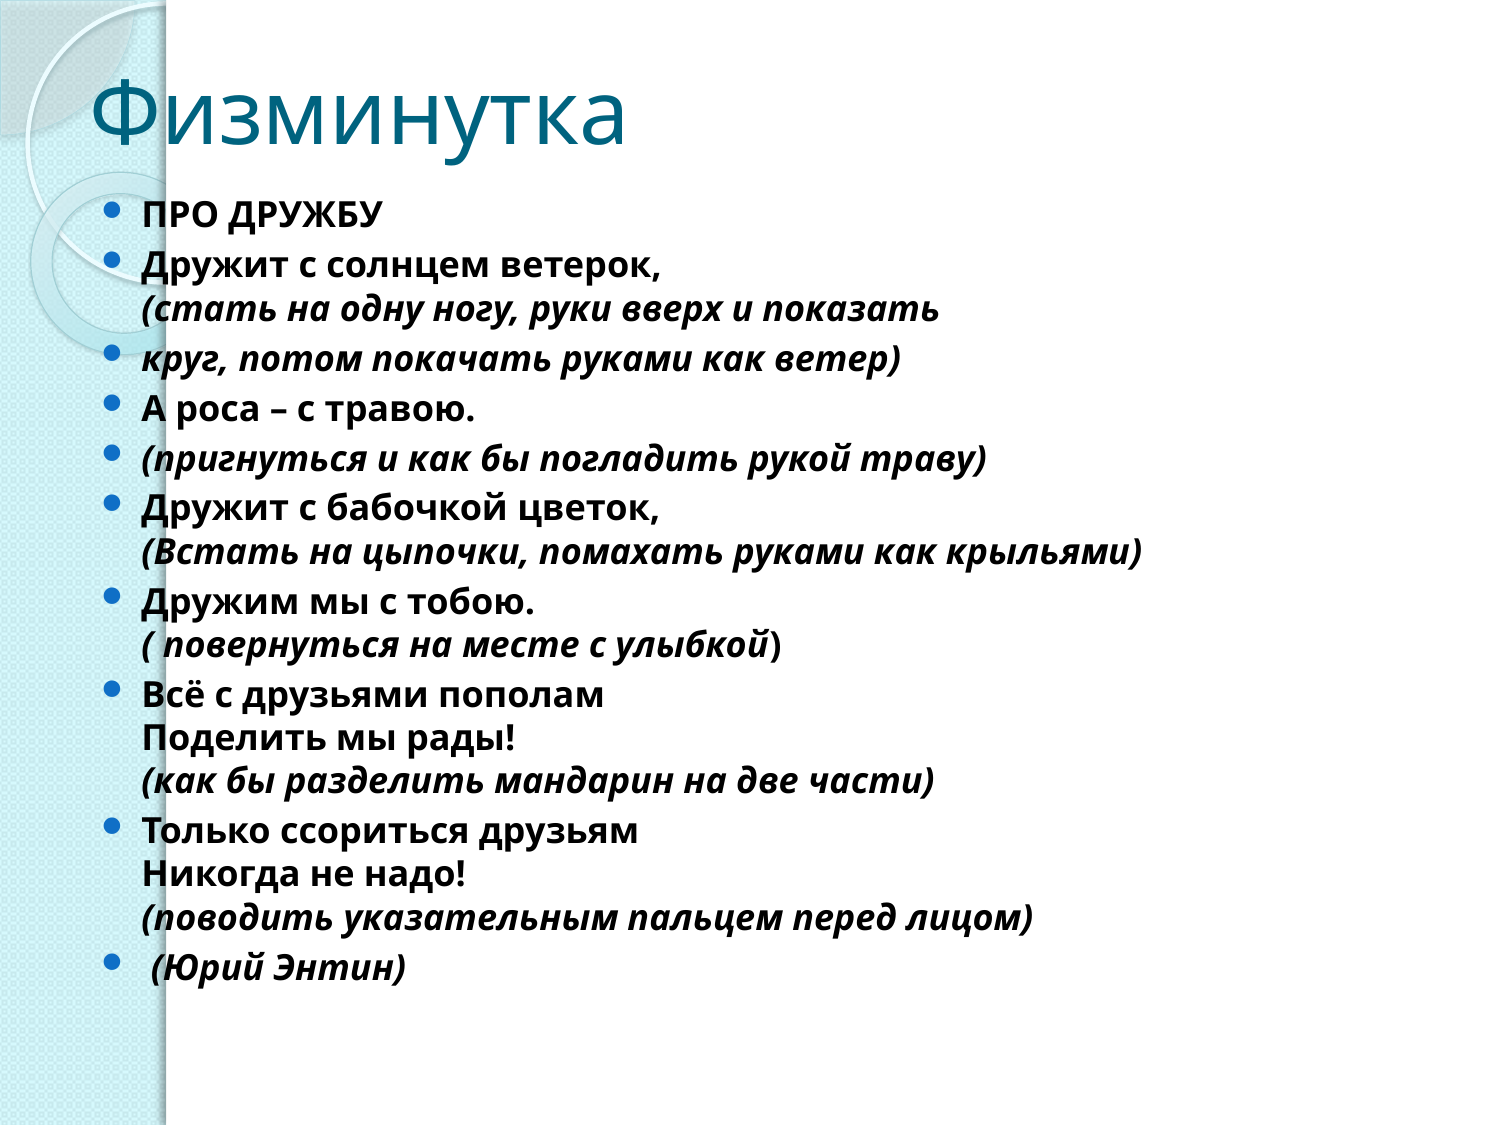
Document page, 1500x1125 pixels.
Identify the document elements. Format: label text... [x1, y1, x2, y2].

list ПРО ДРУЖБУ Дружит с солнцем ветерок, (стать на одну ногу, руки вверх и показать круг, потом покачать руками как ветер) А роса – с травою. (пригнуться и как бы погладить рукой траву) Дружит с бабочкой цветок, (Встать на цыпочки, помахать руками как крыльями) Дружим мы с тобою. ( повернуться на месте с улыбкой) Всё с друзьями пополам Поделить мы рады! (как бы разделить мандарин на две части) Только ссориться друзьям Никогда не надо! (поводить указательным пальцем перед лицом) (Юрий Энтин) [75, 184, 1425, 1005]
title Физминутка [75, 45, 1425, 173]
